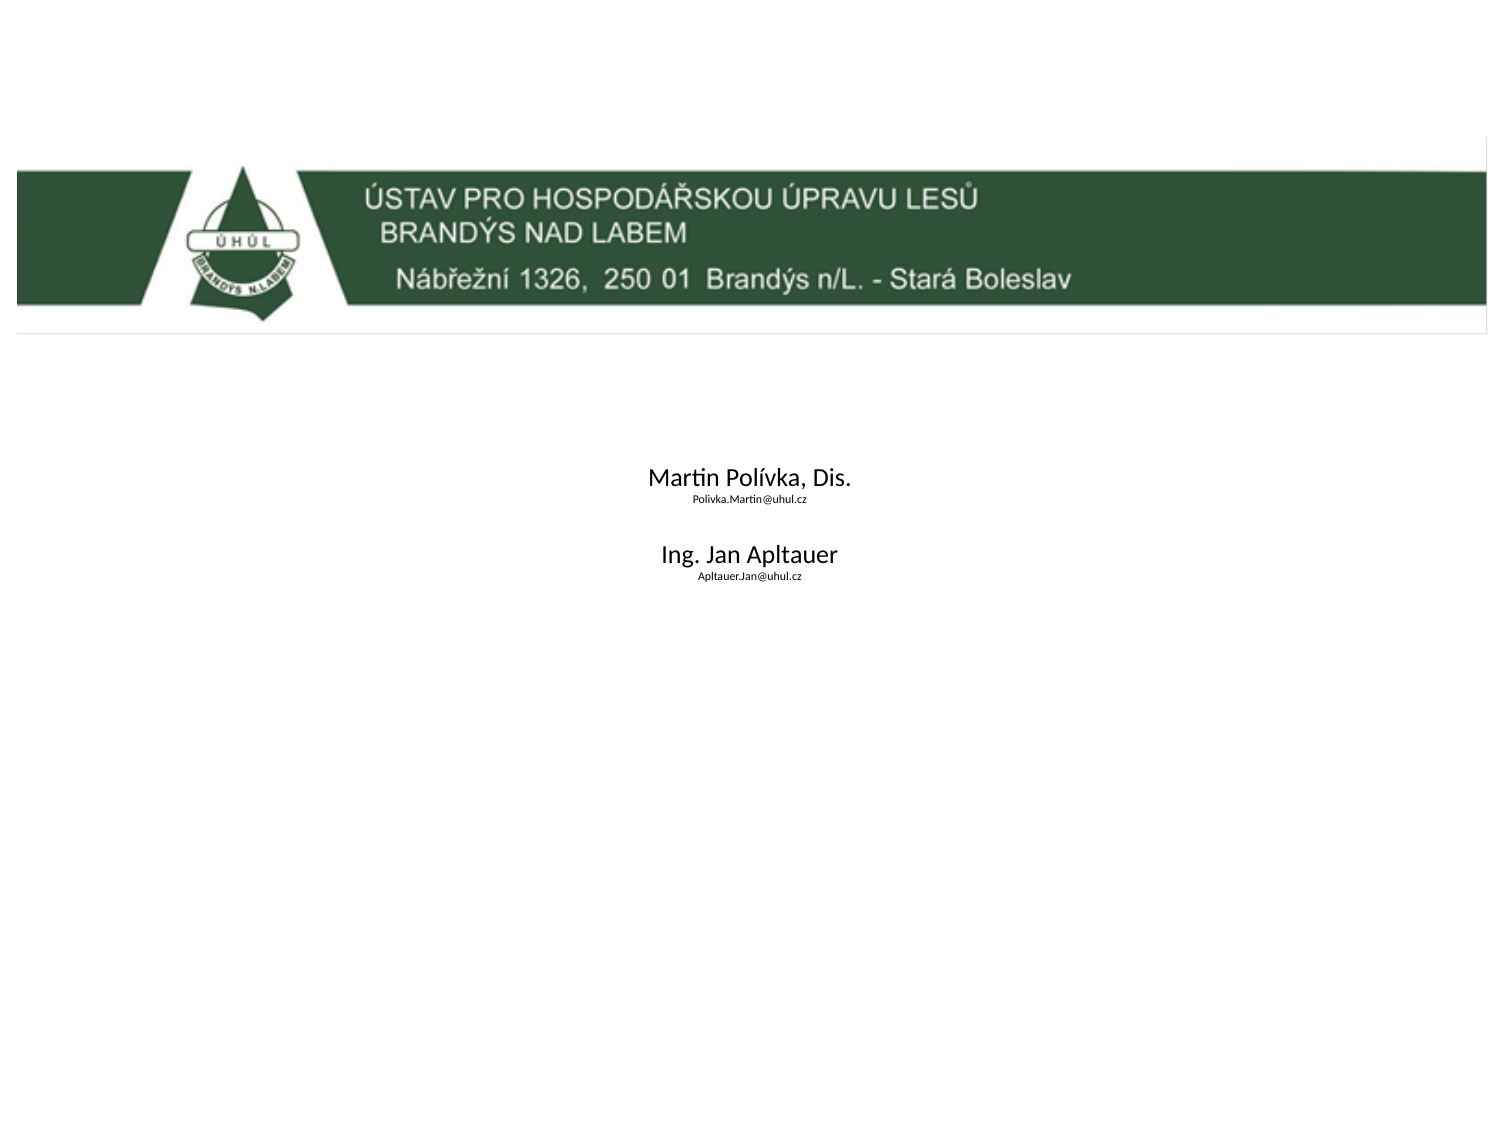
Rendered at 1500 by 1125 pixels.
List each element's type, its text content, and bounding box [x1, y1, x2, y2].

title Martin Polívka, Dis. Polivka.Martin@uhul.cz Ing. Jan Apltauer Apltauer.Jan@uhul.cz [112, 349, 1388, 591]
picture [17, 136, 1489, 336]
